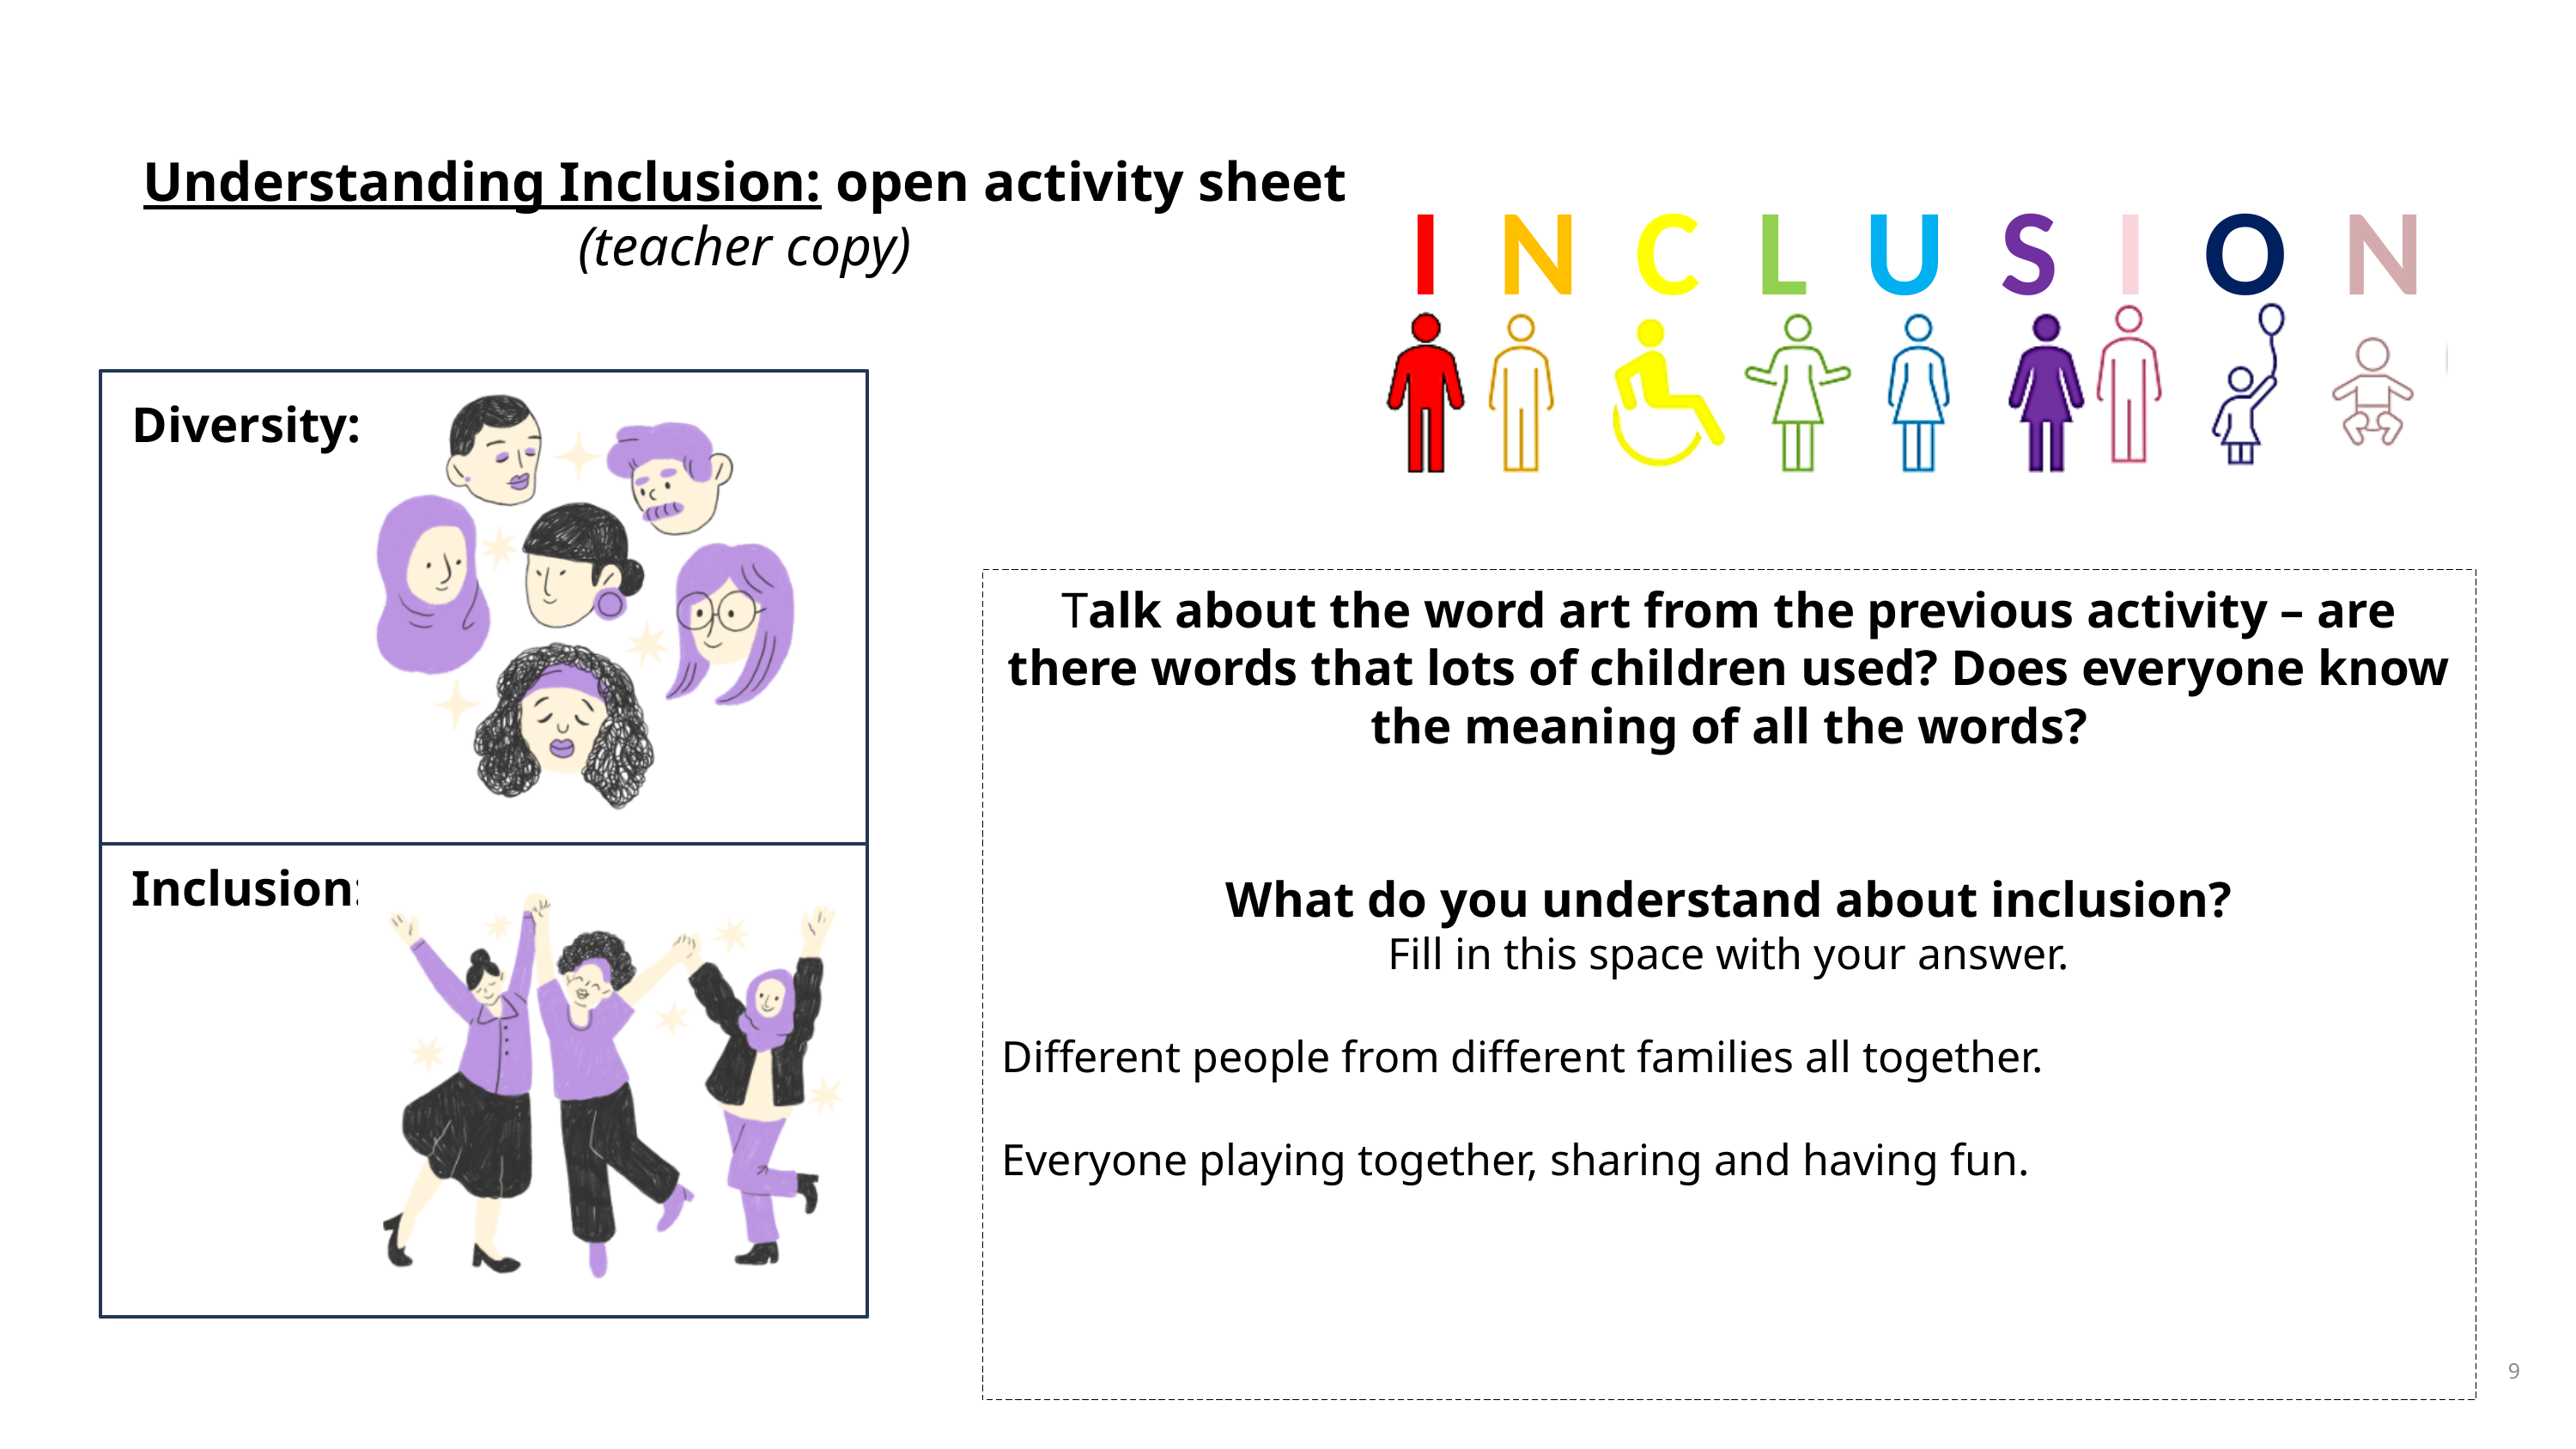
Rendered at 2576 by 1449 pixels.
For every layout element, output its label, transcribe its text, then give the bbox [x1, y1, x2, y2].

text_box Talk about the word art from the previous activity – are there words that lots of children used? Does everyone know the meaning of all the words? What do you understand about inclusion? Fill in this space with your answer. Different people from different families all together. Everyone playing together, sharing and having fun. [982, 569, 2476, 1400]
text_box [99, 369, 869, 842]
text_box [99, 842, 869, 1319]
title Understanding Inclusion: open activity sheet (teacher copy) [100, 97, 1390, 326]
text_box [1322, 161, 2464, 491]
text_box Diversity: Inclusion: [112, 326, 1011, 1132]
picture [358, 877, 851, 1284]
slide_number 9 [2233, 1346, 2533, 1398]
picture [364, 391, 805, 810]
